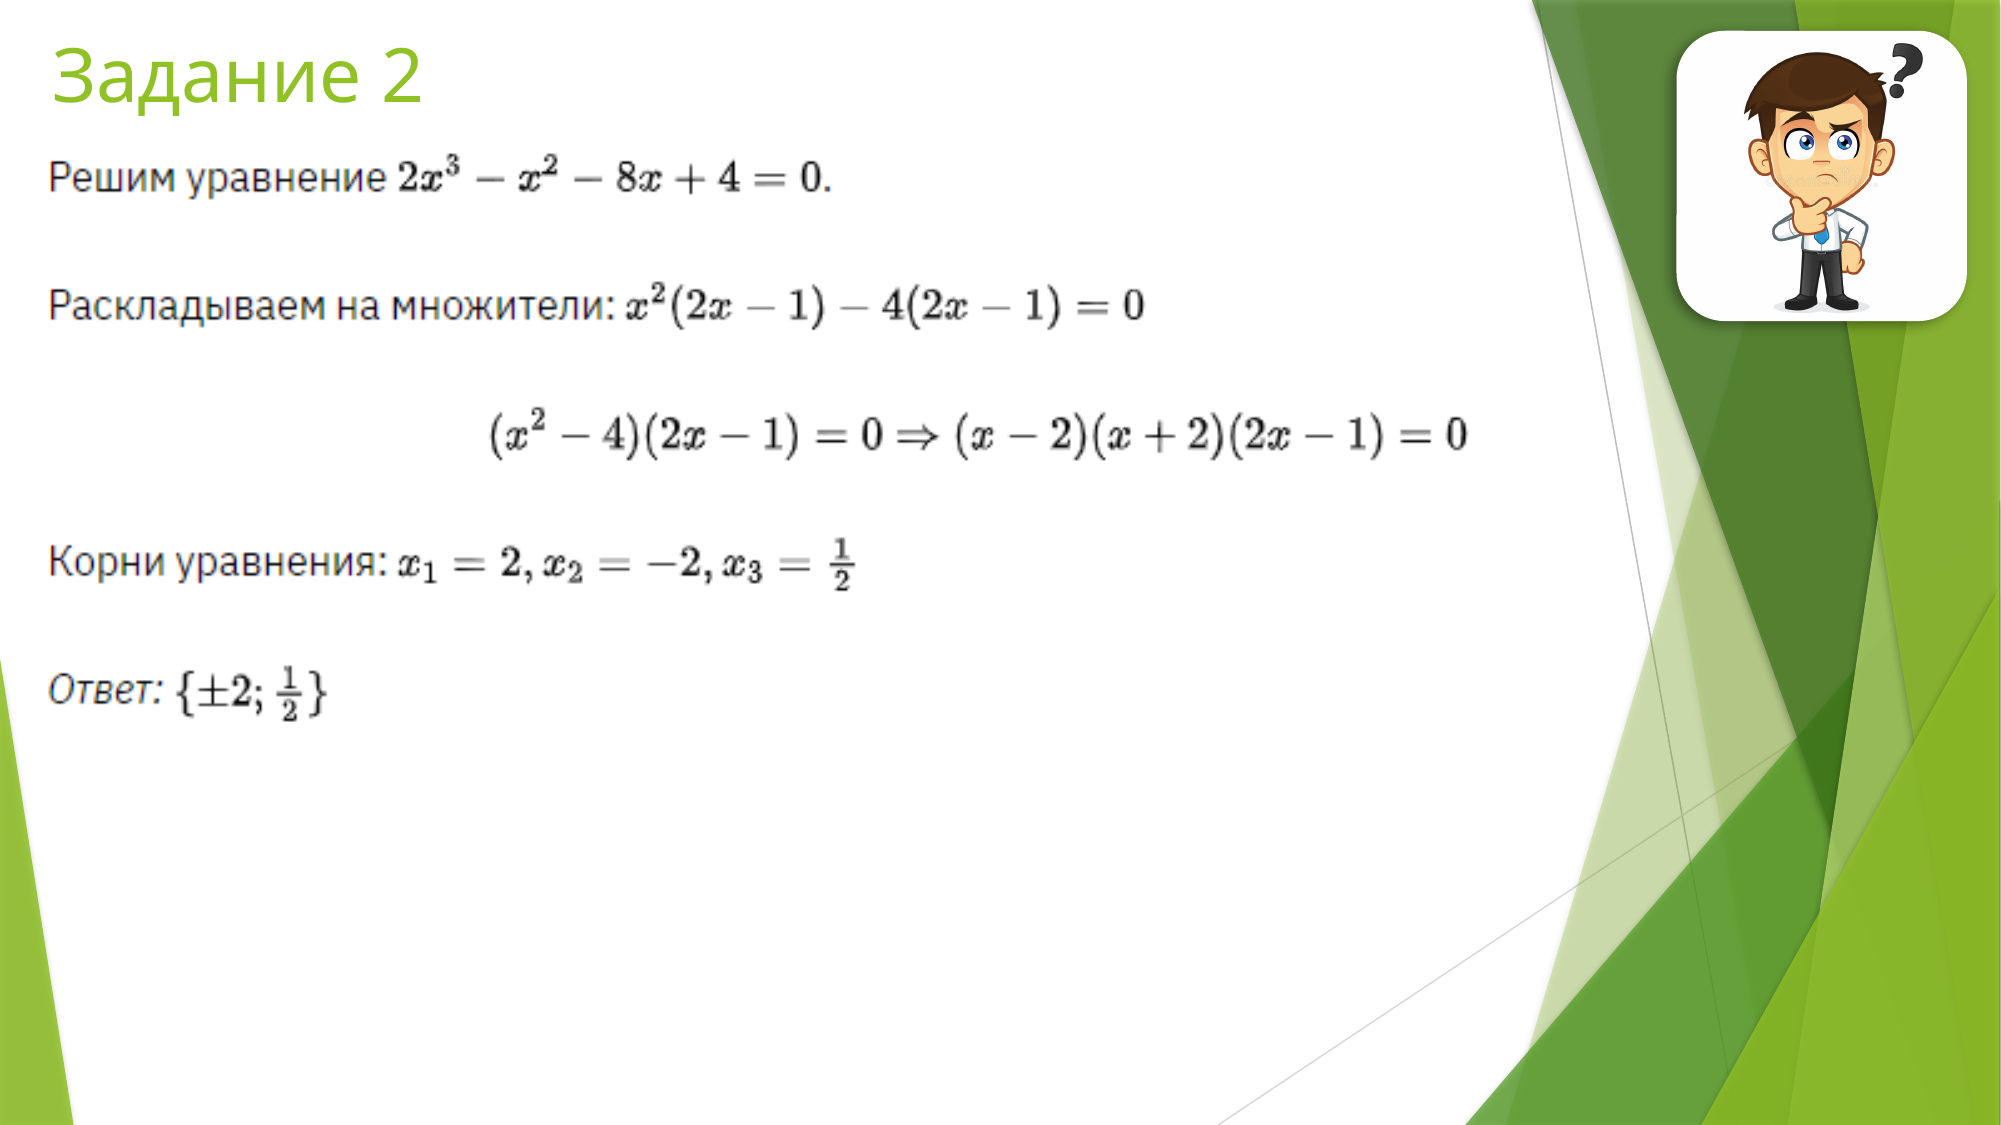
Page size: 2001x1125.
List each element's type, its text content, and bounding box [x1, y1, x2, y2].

title Задание 2 [37, 19, 1448, 126]
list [36, 127, 1515, 757]
picture [1675, 30, 1968, 322]
